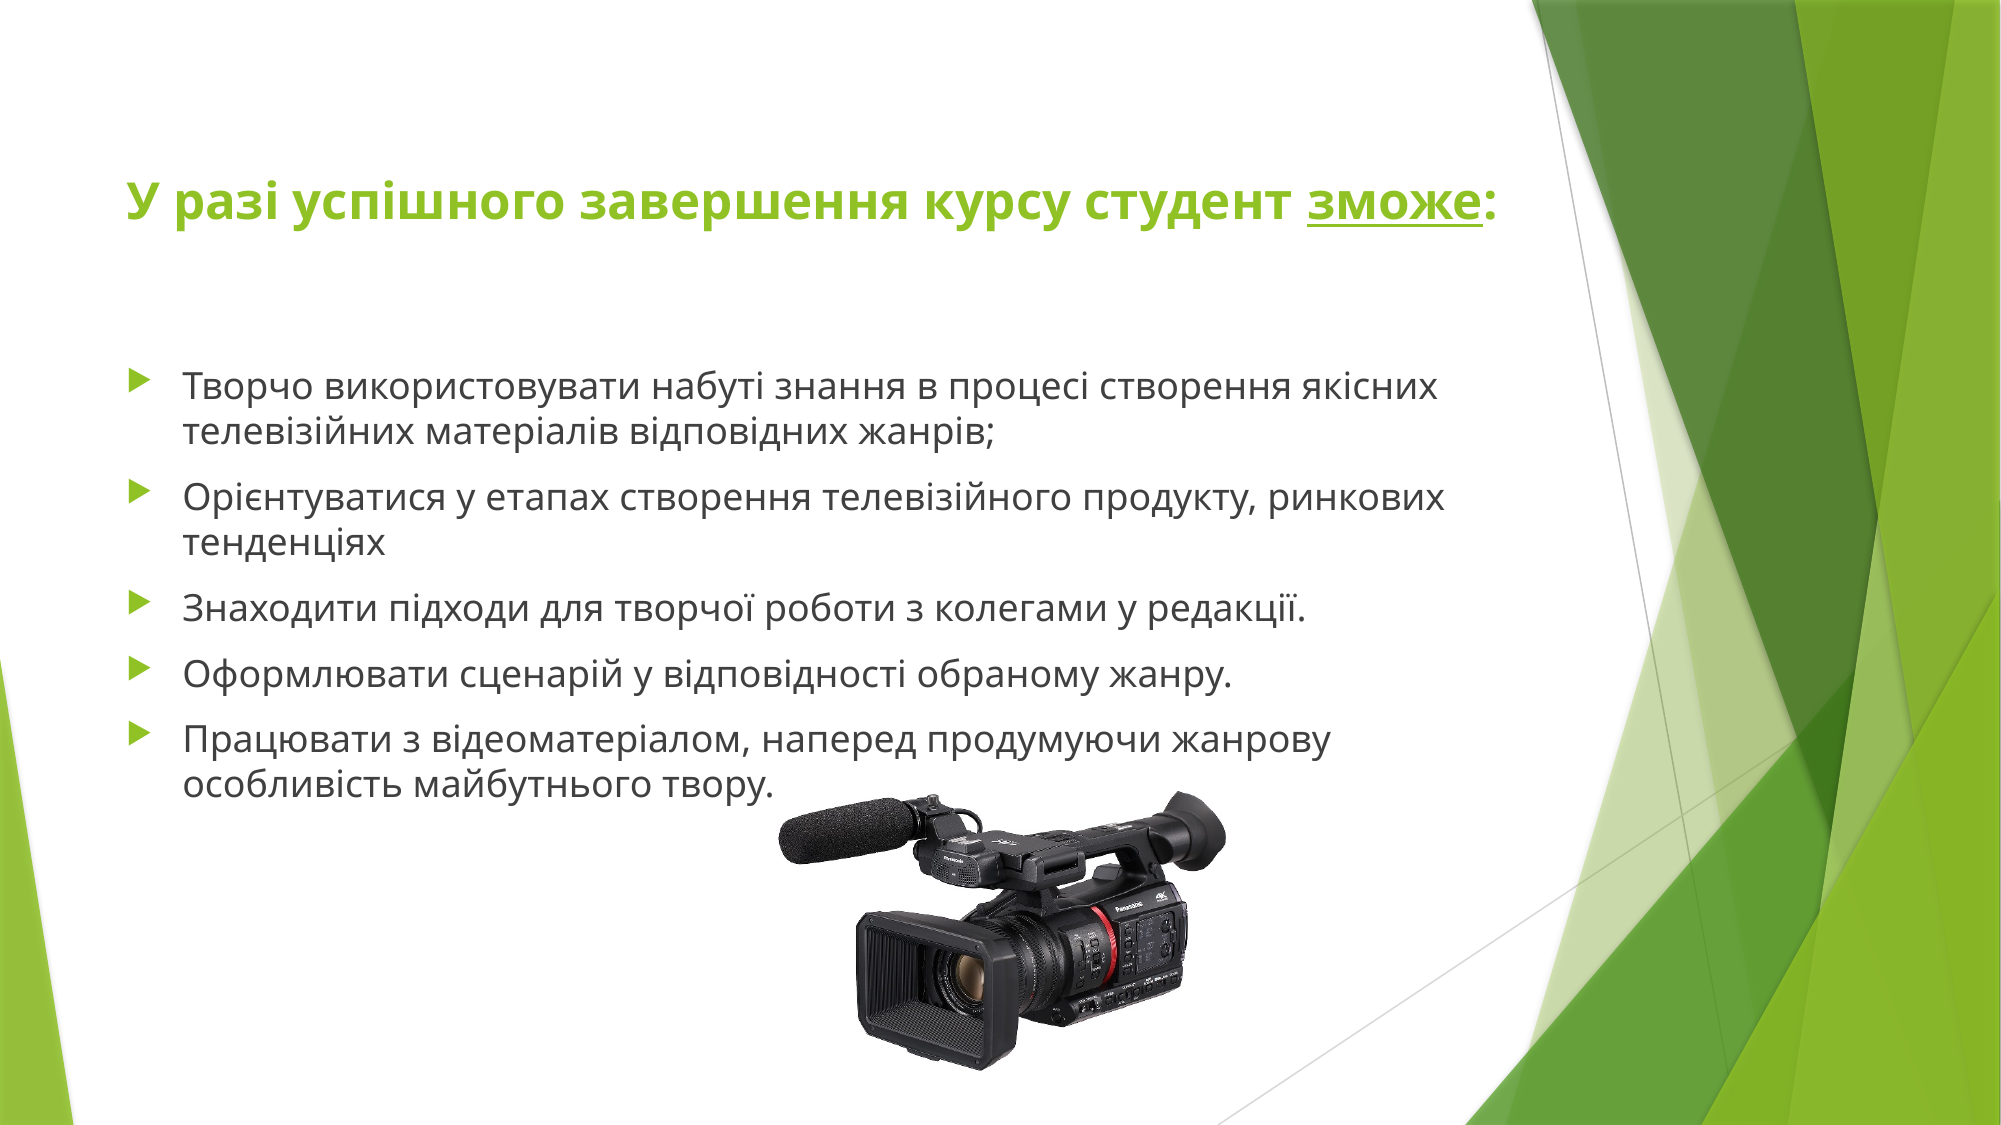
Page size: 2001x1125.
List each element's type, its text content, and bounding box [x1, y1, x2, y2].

picture [778, 791, 1226, 1071]
title У разі успішного завершення курсу студент зможе: [111, 99, 1522, 317]
list Творчо використовувати набуті знання в процесі створення якісних телевізійних матеріалів відповідних жанрів; Орієнтуватися у етапах створення телевізійного продукту, ринкових тенденціях Знаходити підходи для творчої роботи з колегами у редакції. Оформлювати сценарій у відповідності обраному жанру. Працювати з відеоматеріалом, наперед продумуючи жанрову особливість майбутнього твору. [111, 354, 1522, 992]
